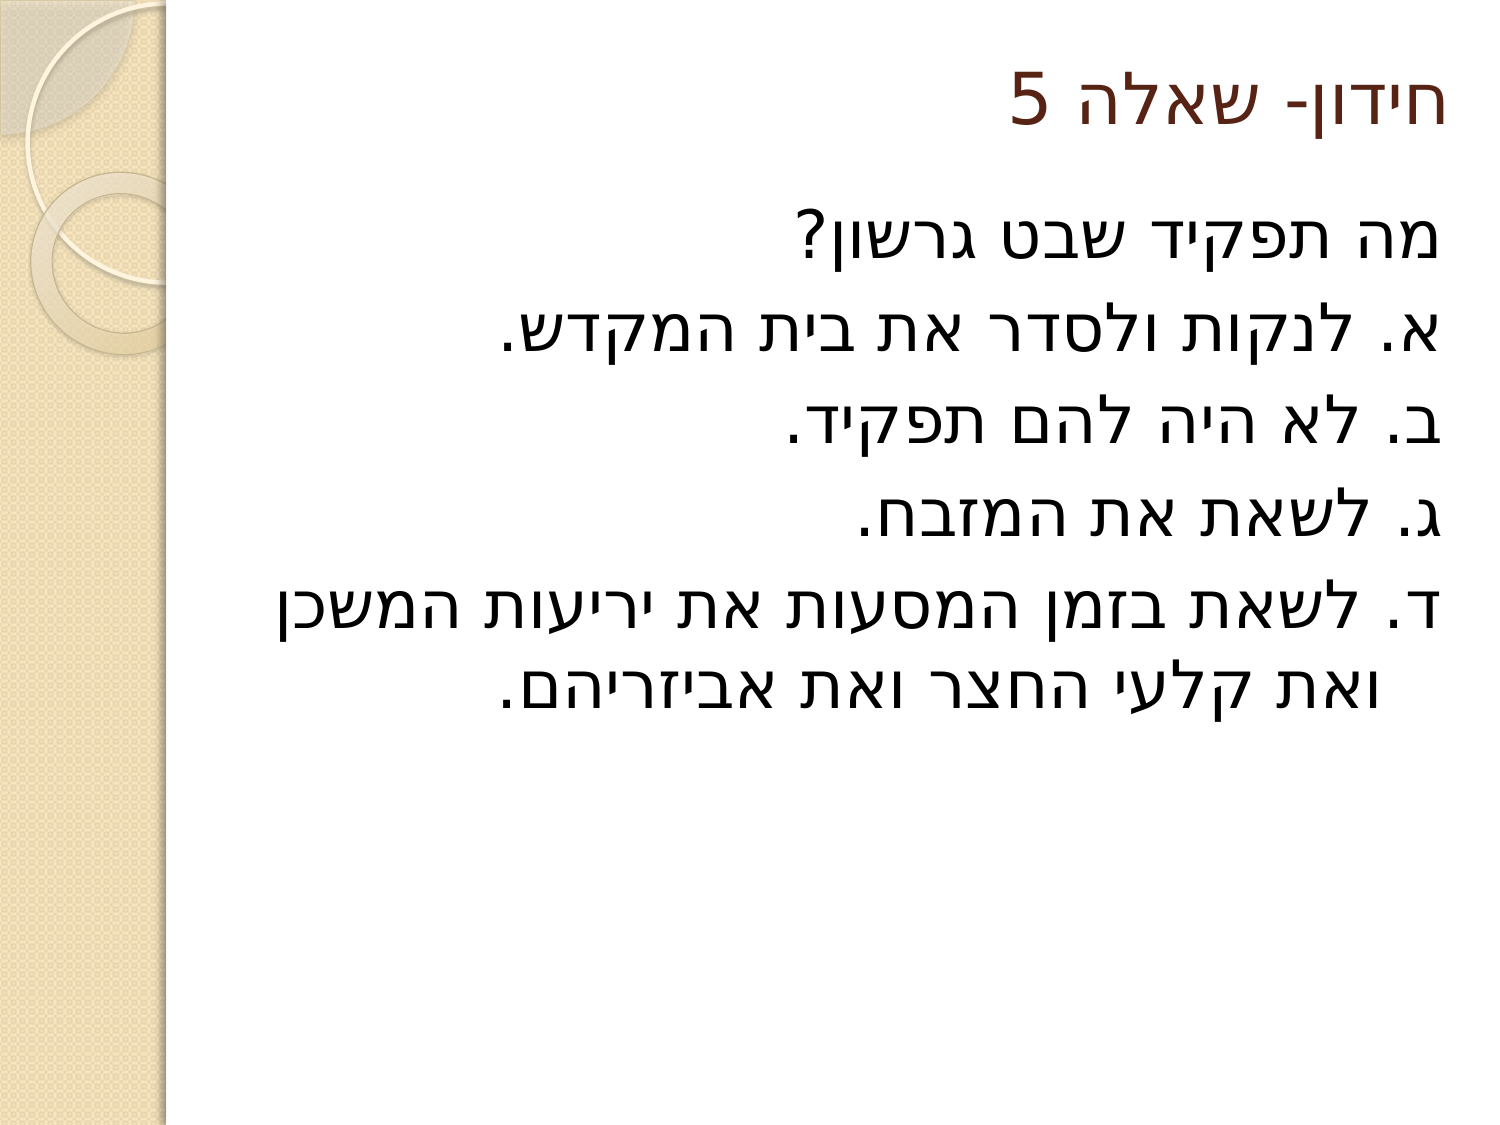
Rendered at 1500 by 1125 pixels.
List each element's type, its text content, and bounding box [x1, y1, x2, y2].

list מה תפקיד שבט גרשון? א. לנקות ולסדר את בית המקדש. ב. לא היה להם תפקיד. ג. לשאת את המזבח. ד. לשאת בזמן המסעות את יריעות המשכן ואת קלעי החצר ואת אביזריהם. [194, 184, 1473, 972]
title חידון- שאלה 5 [235, 45, 1466, 184]
